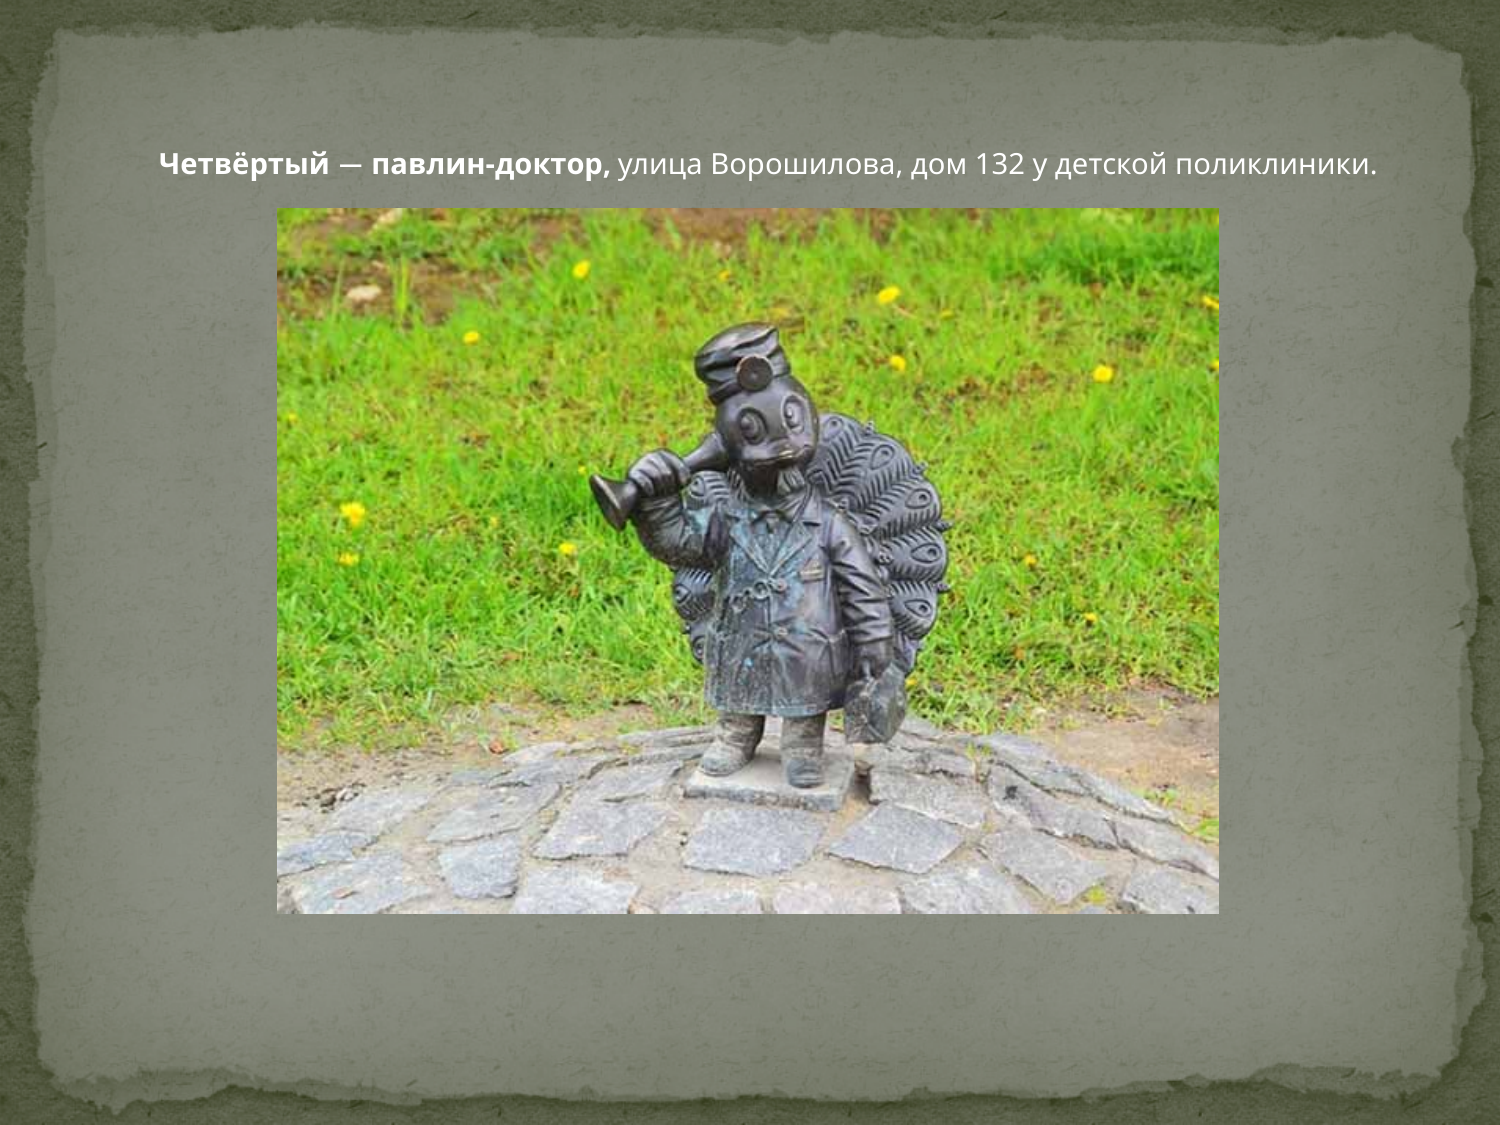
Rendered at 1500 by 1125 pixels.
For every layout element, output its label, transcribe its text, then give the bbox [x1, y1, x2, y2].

text_box Четвёртый — павлин-доктор, улица Ворошилова, дом 132 у детской поликлиники. [0, 138, 1500, 189]
picture [277, 208, 1219, 914]
